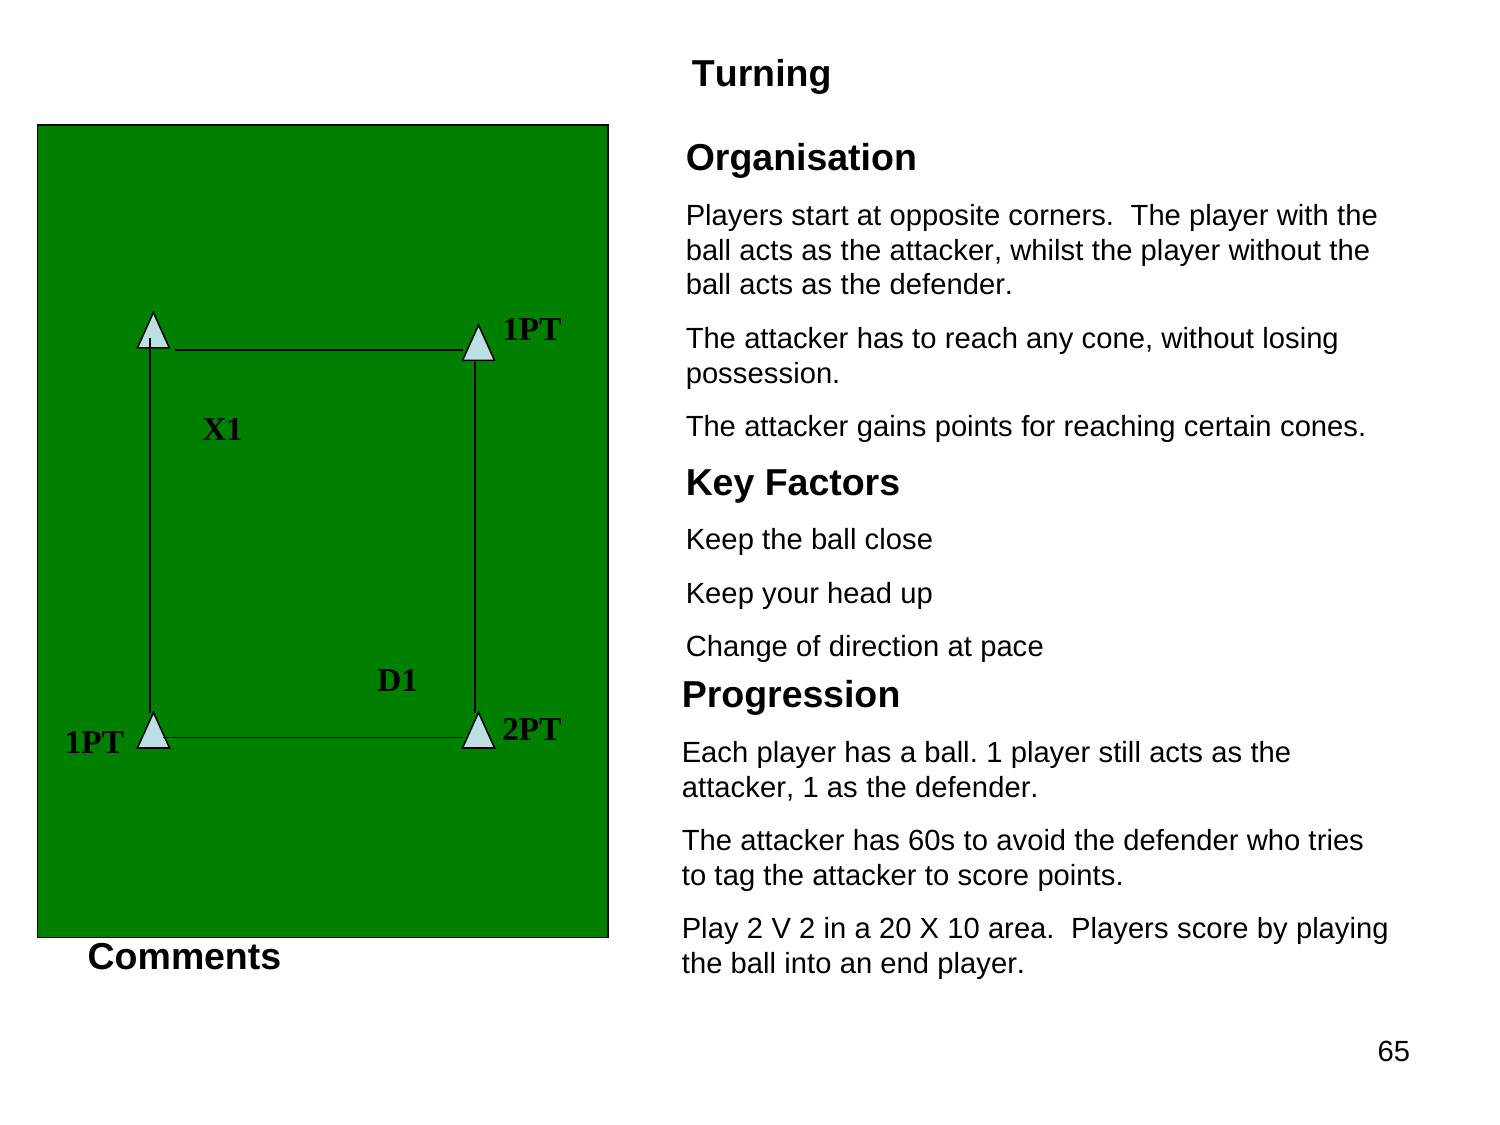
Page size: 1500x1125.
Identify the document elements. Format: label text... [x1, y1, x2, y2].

text_box Organisation Players start at opposite corners. The player with the ball acts as the attacker, whilst the player without the ball acts as the defender. The attacker has to reach any cone, without losing possession. The attacker gains points for reaching certain cones. [671, 125, 1412, 450]
text_box Key Factors Keep the ball close Keep your head up Change of direction at pace [671, 450, 1396, 662]
text_box X1 [187, 399, 288, 456]
text_box [37, 124, 608, 938]
text_box Comments [72, 924, 624, 986]
text_box [163, 738, 170, 748]
text_box 1PT [50, 712, 163, 768]
text_box Turning [253, 41, 1270, 102]
text_box Progression Each player has a ball. 1 player still acts as the attacker, 1 as the defender. The attacker has 60s to avoid the defender who tries to tag the attacker to score points. Play 2 V 2 in a 20 X 10 area. Players score by playing the ball into an end player. [667, 662, 1412, 988]
text_box [462, 324, 495, 361]
text_box 2PT [487, 699, 588, 756]
text_box <number> [1074, 1024, 1425, 1103]
text_box D1 [362, 649, 463, 706]
text_box [462, 712, 487, 748]
text_box [137, 312, 170, 348]
text_box 1PT [487, 299, 588, 356]
